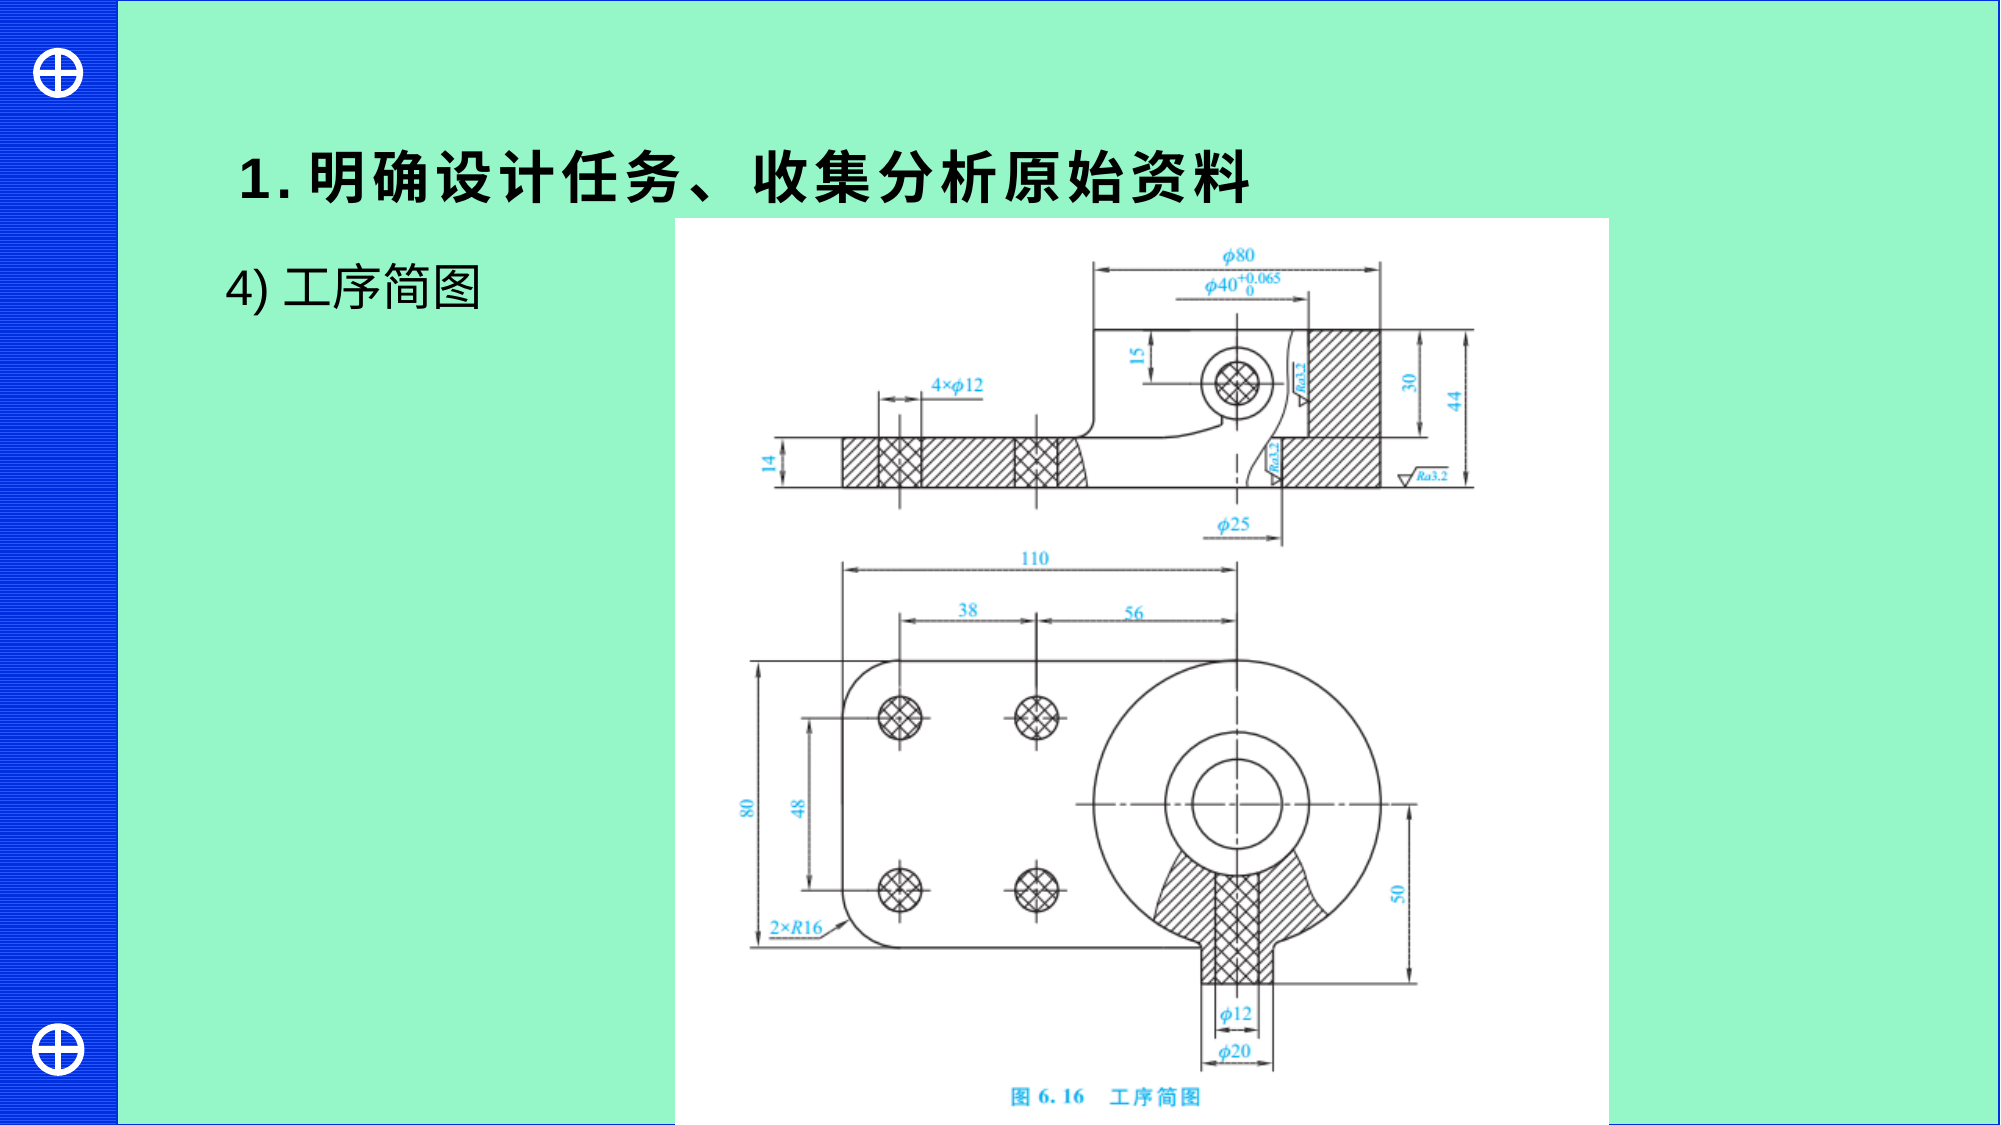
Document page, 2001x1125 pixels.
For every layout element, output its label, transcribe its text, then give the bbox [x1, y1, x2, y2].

picture [675, 218, 1609, 1125]
text_box 1.明确设计任务、收集分析原始资料 [135, 96, 1423, 218]
text_box 4)工序简图 [135, 217, 1137, 413]
